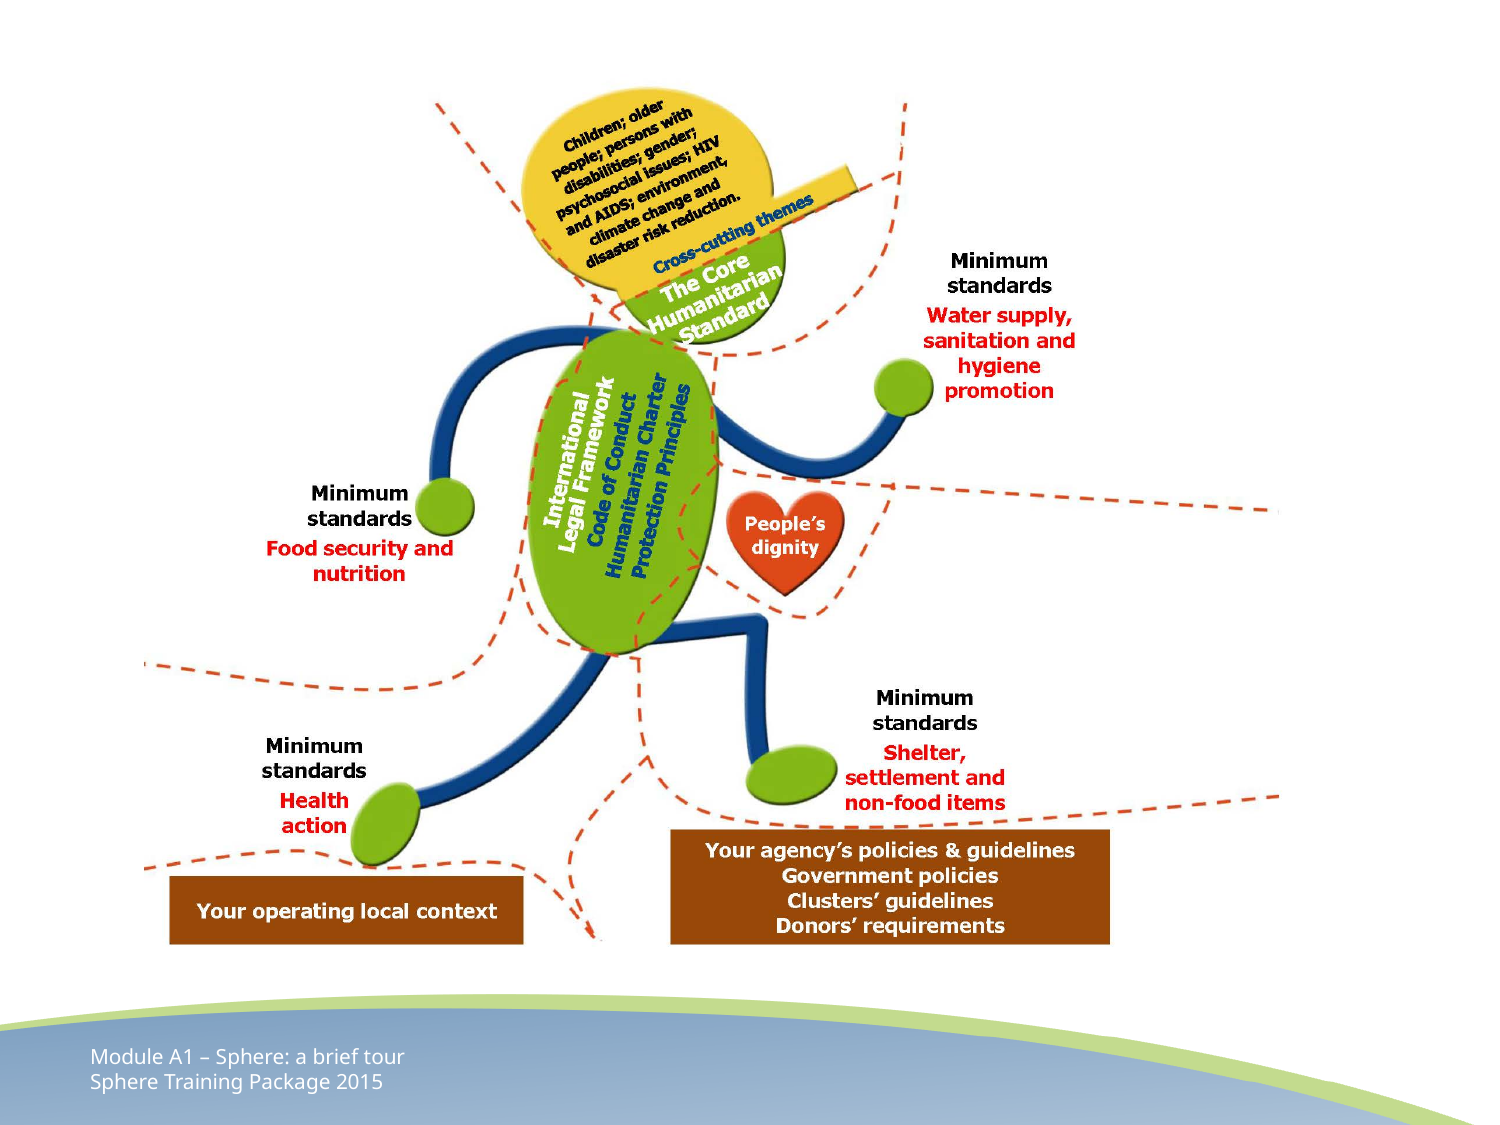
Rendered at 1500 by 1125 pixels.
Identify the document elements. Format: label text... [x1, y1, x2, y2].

footer Module A1 – Sphere: a brief tour Sphere Training Package 2015 [75, 1038, 1109, 1099]
picture [96, 37, 1461, 986]
picture [0, 992, 1500, 1125]
